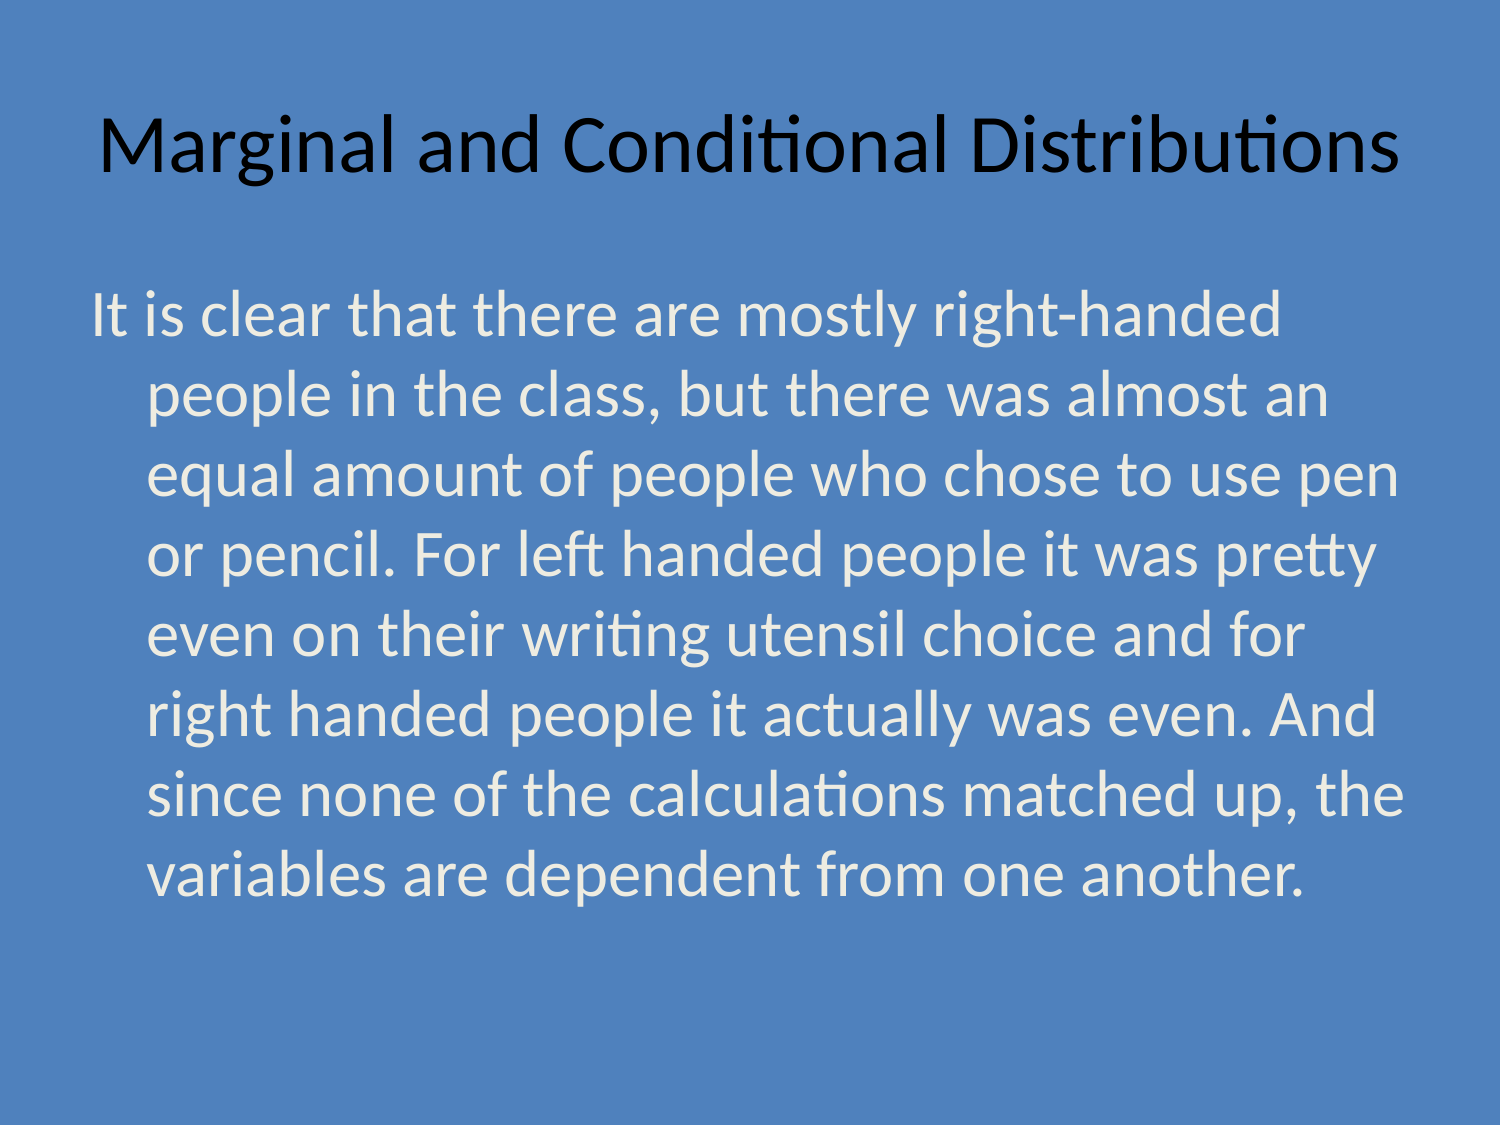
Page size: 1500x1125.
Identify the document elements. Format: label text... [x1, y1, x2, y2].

list It is clear that there are mostly right-handed people in the class, but there was almost an equal amount of people who chose to use pen or pencil. For left handed people it was pretty even on their writing utensil choice and for right handed people it actually was even. And since none of the calculations matched up, the variables are dependent from one another. [74, 262, 1426, 1006]
title Marginal and Conditional Distributions [74, 44, 1426, 233]
